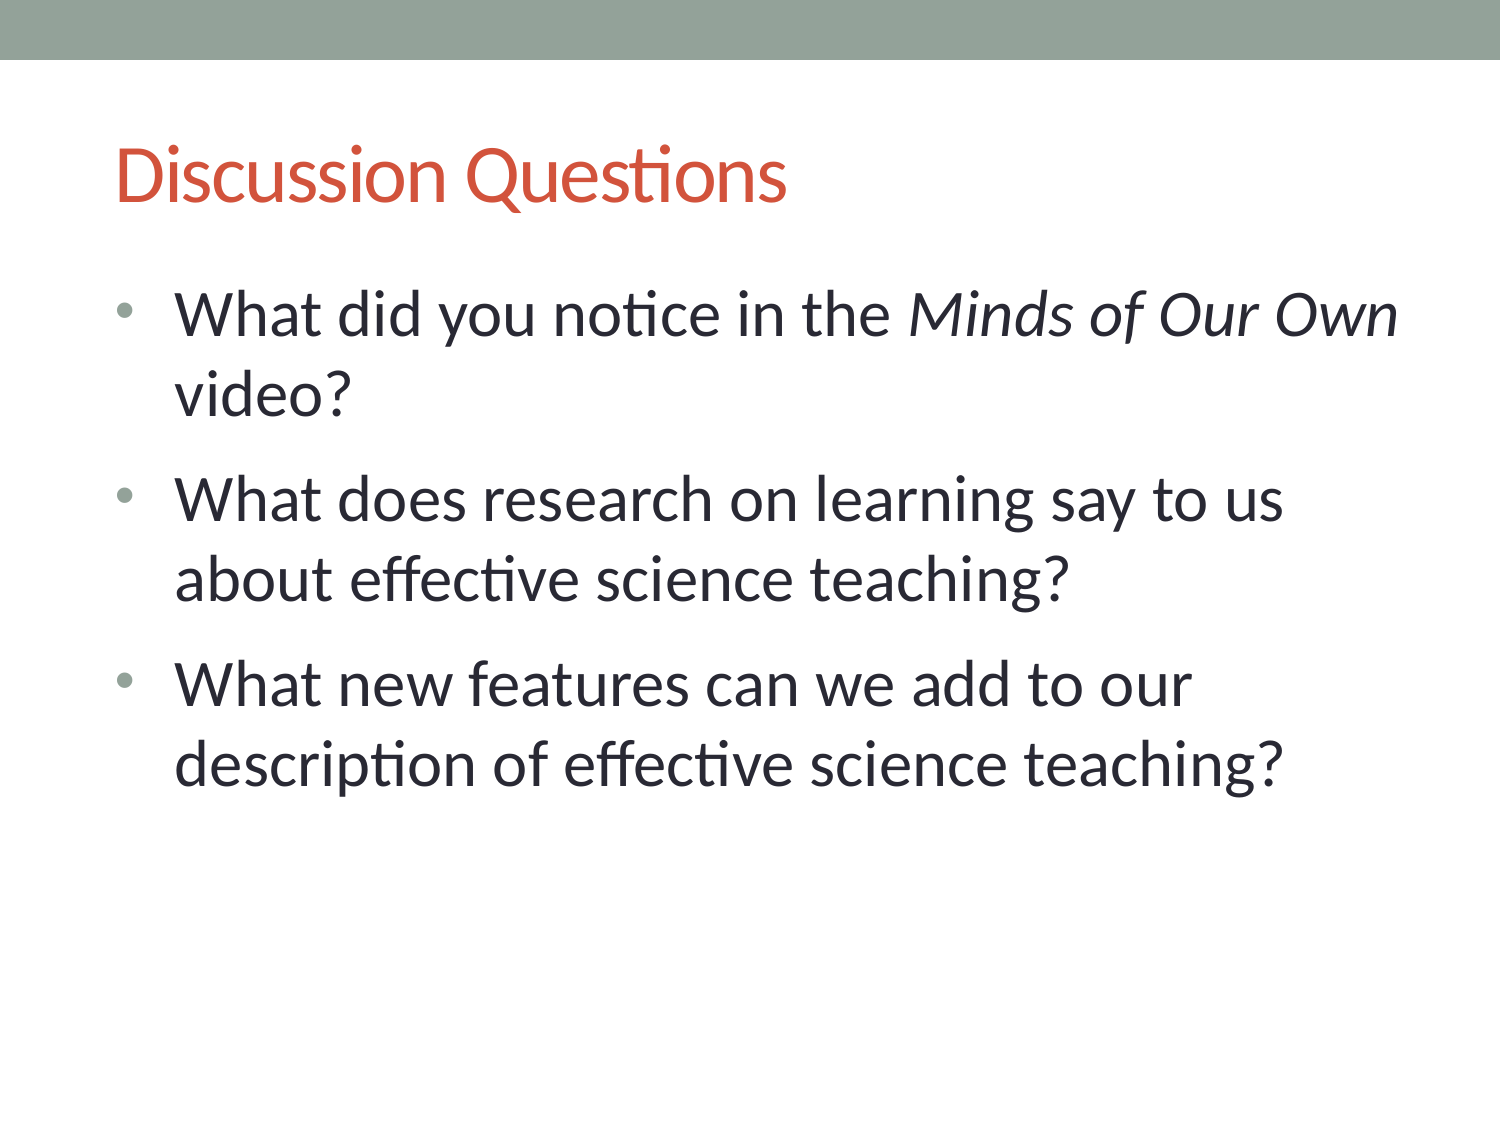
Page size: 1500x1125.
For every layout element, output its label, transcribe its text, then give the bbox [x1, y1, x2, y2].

title Discussion Questions [99, 87, 1425, 250]
list What did you notice in the Minds of Our Own video? What does research on learning say to us about effective science teaching? What new features can we add to our description of effective science teaching? [99, 262, 1425, 1063]
